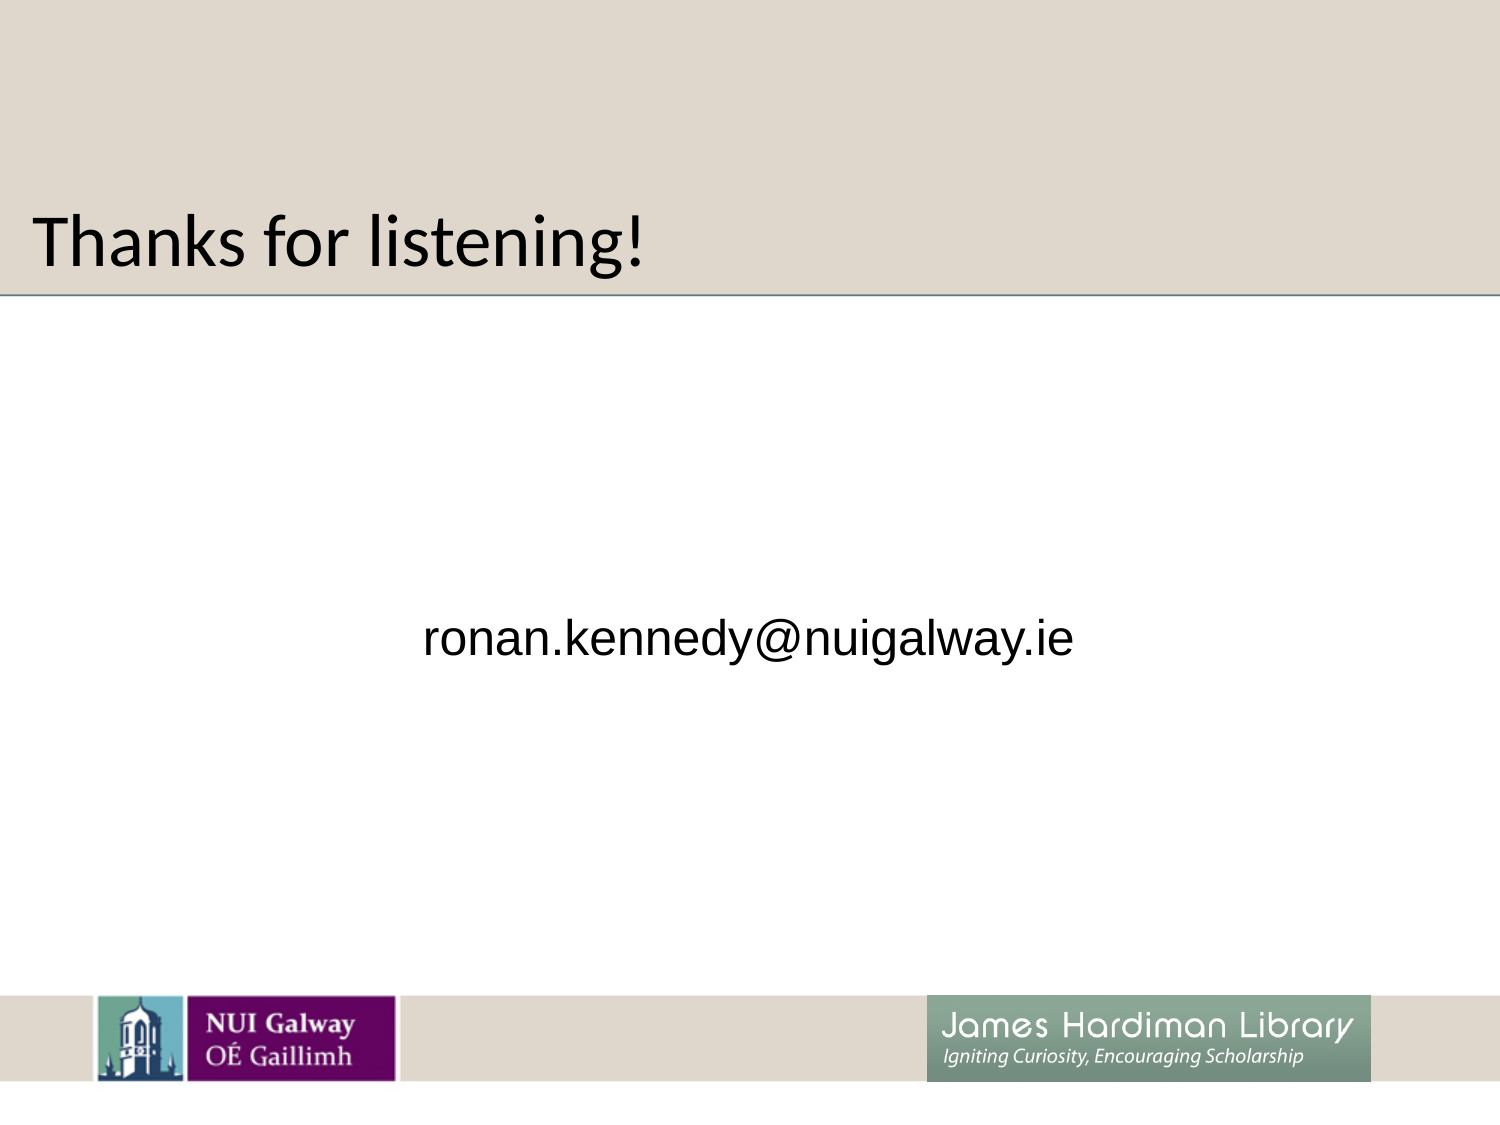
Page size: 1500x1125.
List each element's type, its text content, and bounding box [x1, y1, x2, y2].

picture [0, 0, 1500, 1125]
text_box Thanks for listening! [17, 184, 1471, 290]
text_box ronan.kennedy@nuigalway.ie [16, 597, 1482, 673]
